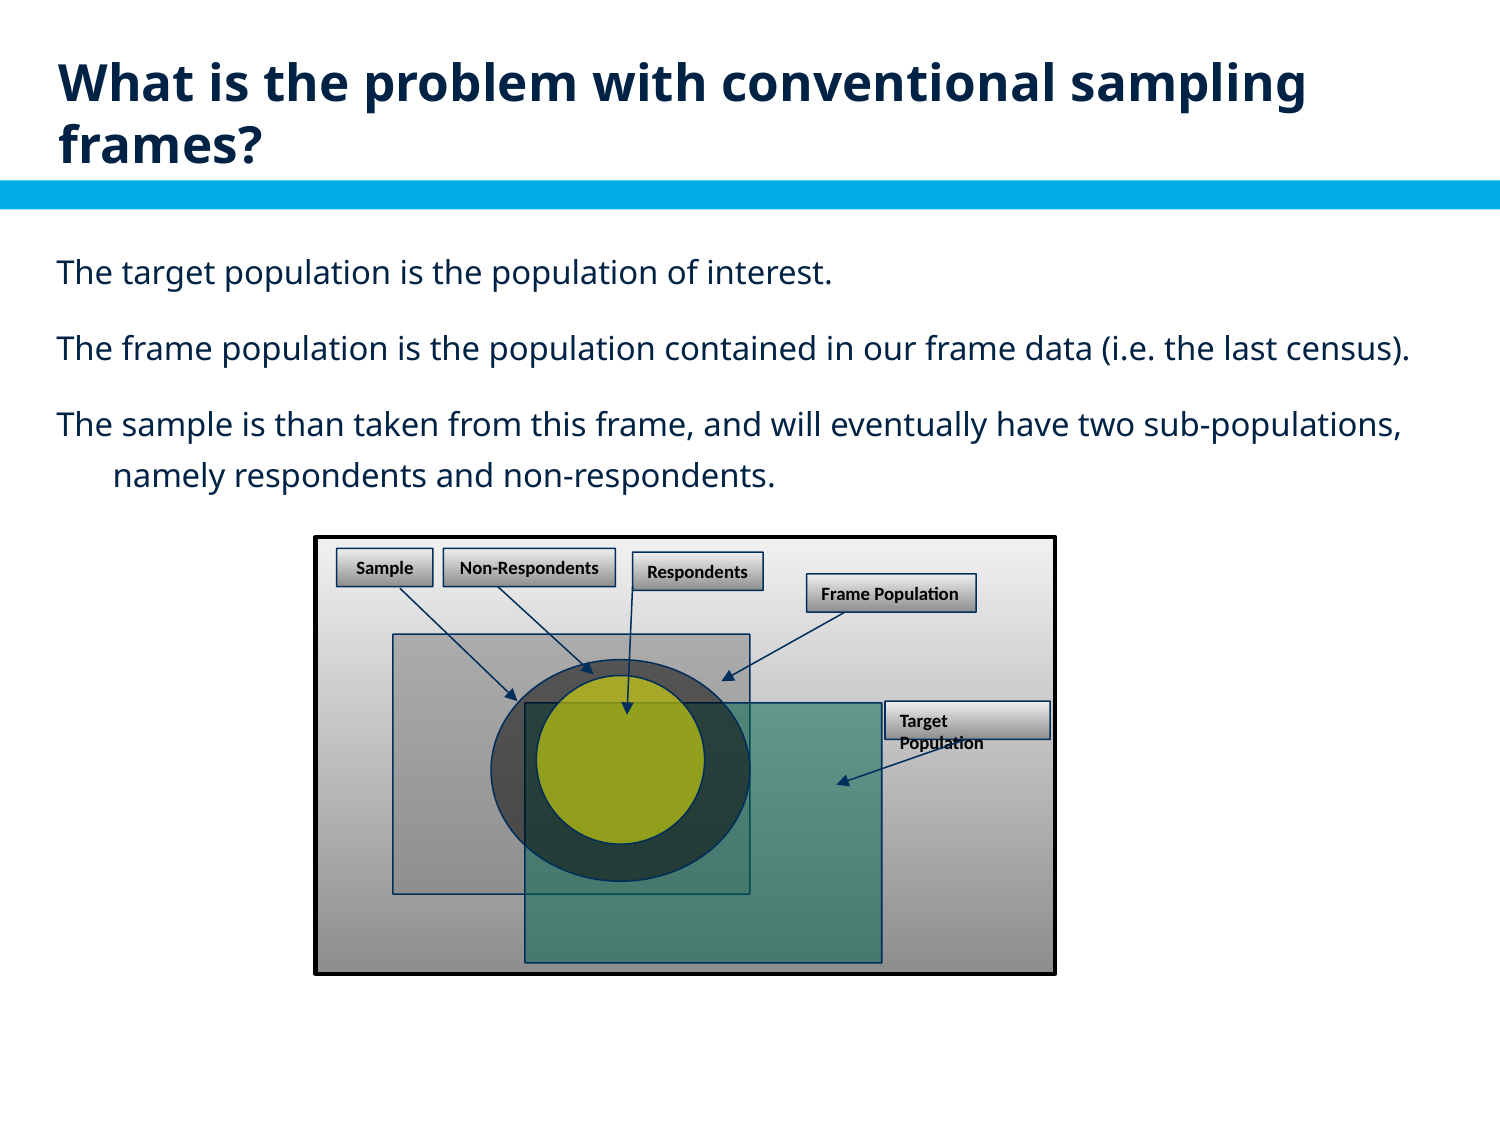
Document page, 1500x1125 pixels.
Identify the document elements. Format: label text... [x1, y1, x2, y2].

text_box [315, 536, 1056, 974]
list The target population is the population of interest. The frame population is the population contained in our frame data (i.e. the last census). The sample is than taken from this frame, and will eventually have two sub-populations, namely respondents and non-respondents. [56, 239, 1442, 995]
title What is the problem with conventional sampling frames? [58, 49, 1447, 174]
